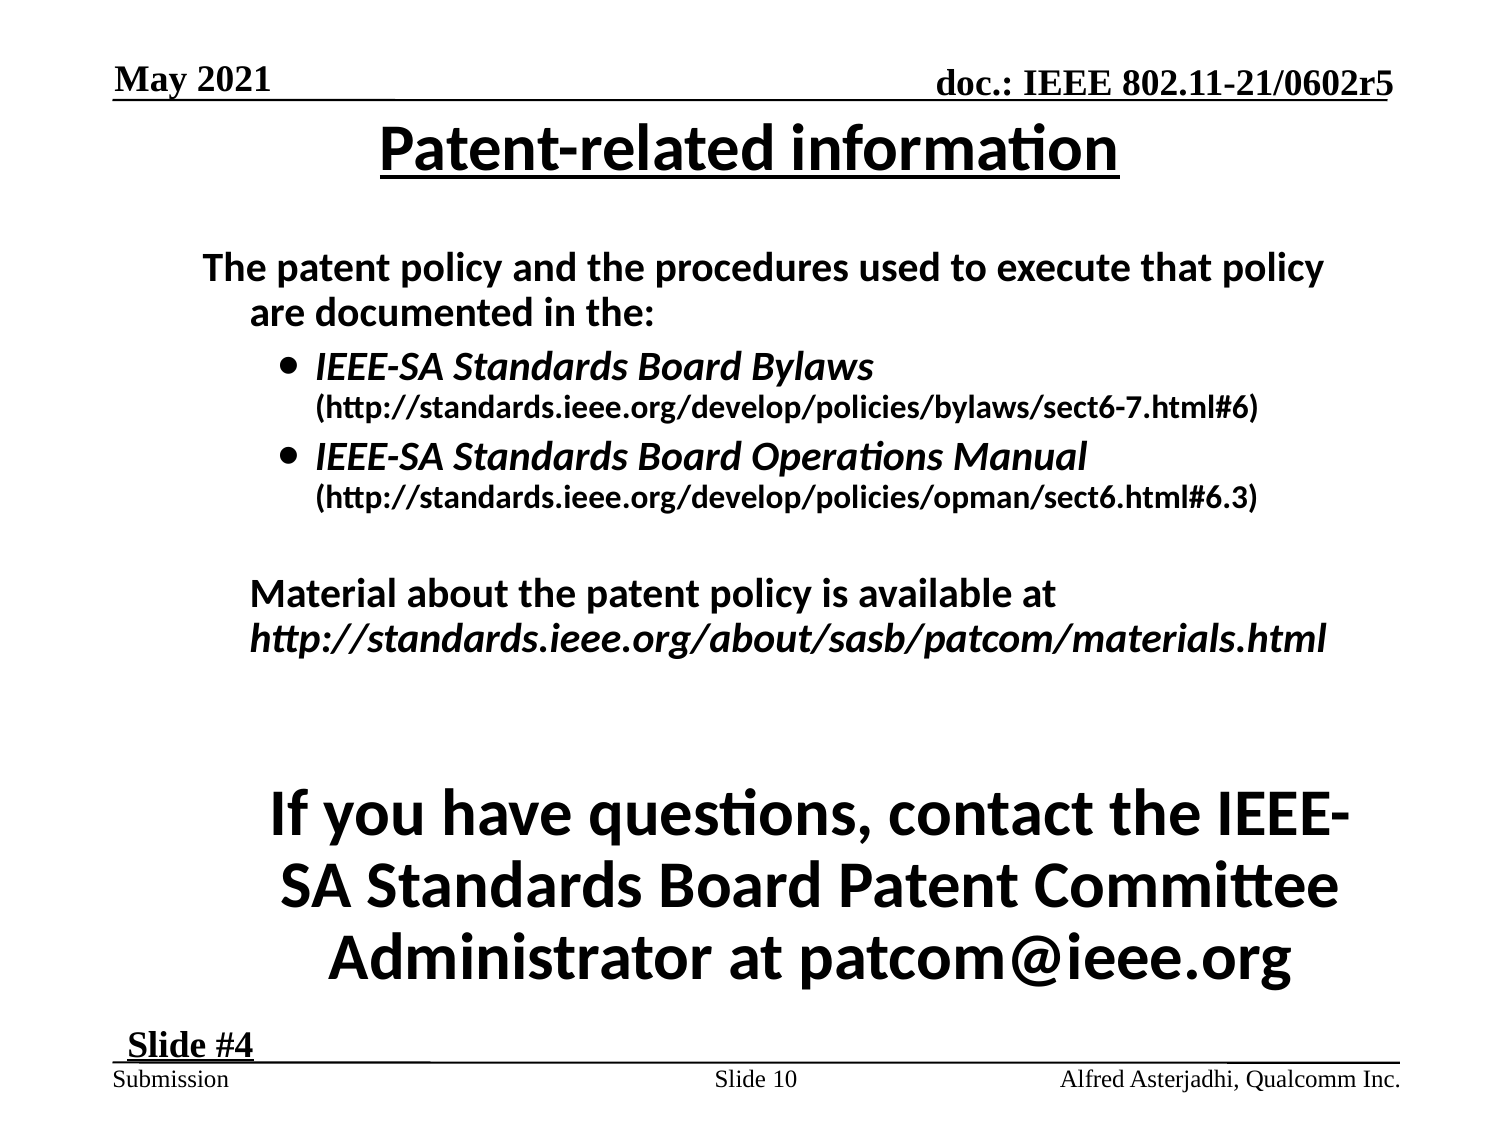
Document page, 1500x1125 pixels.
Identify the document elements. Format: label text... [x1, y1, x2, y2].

title Patent-related information [112, 112, 1388, 176]
list The patent policy and the procedures used to execute that policy are documented in the: IEEE-SA Standards Board Bylaws (http://standards.ieee.org/develop/policies/bylaws/sect6-7.html#6) IEEE-SA Standards Board Operations Manual (http://standards.ieee.org/develop/policies/opman/sect6.html#6.3) Material about the patent policy is available at http://standards.ieee.org/about/sasb/patcom/materials.html If you have questions, contact the IEEE-SA Standards Board Patent Committee Administrator at patcom@ieee.org [112, 237, 1388, 913]
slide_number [114, 54, 493, 100]
slide_number Slide 10 [712, 1061, 800, 1123]
footer Alfred Asterjadhi, Qualcomm Inc. [878, 1061, 1402, 1093]
text_box Slide #4 [112, 1012, 269, 1073]
